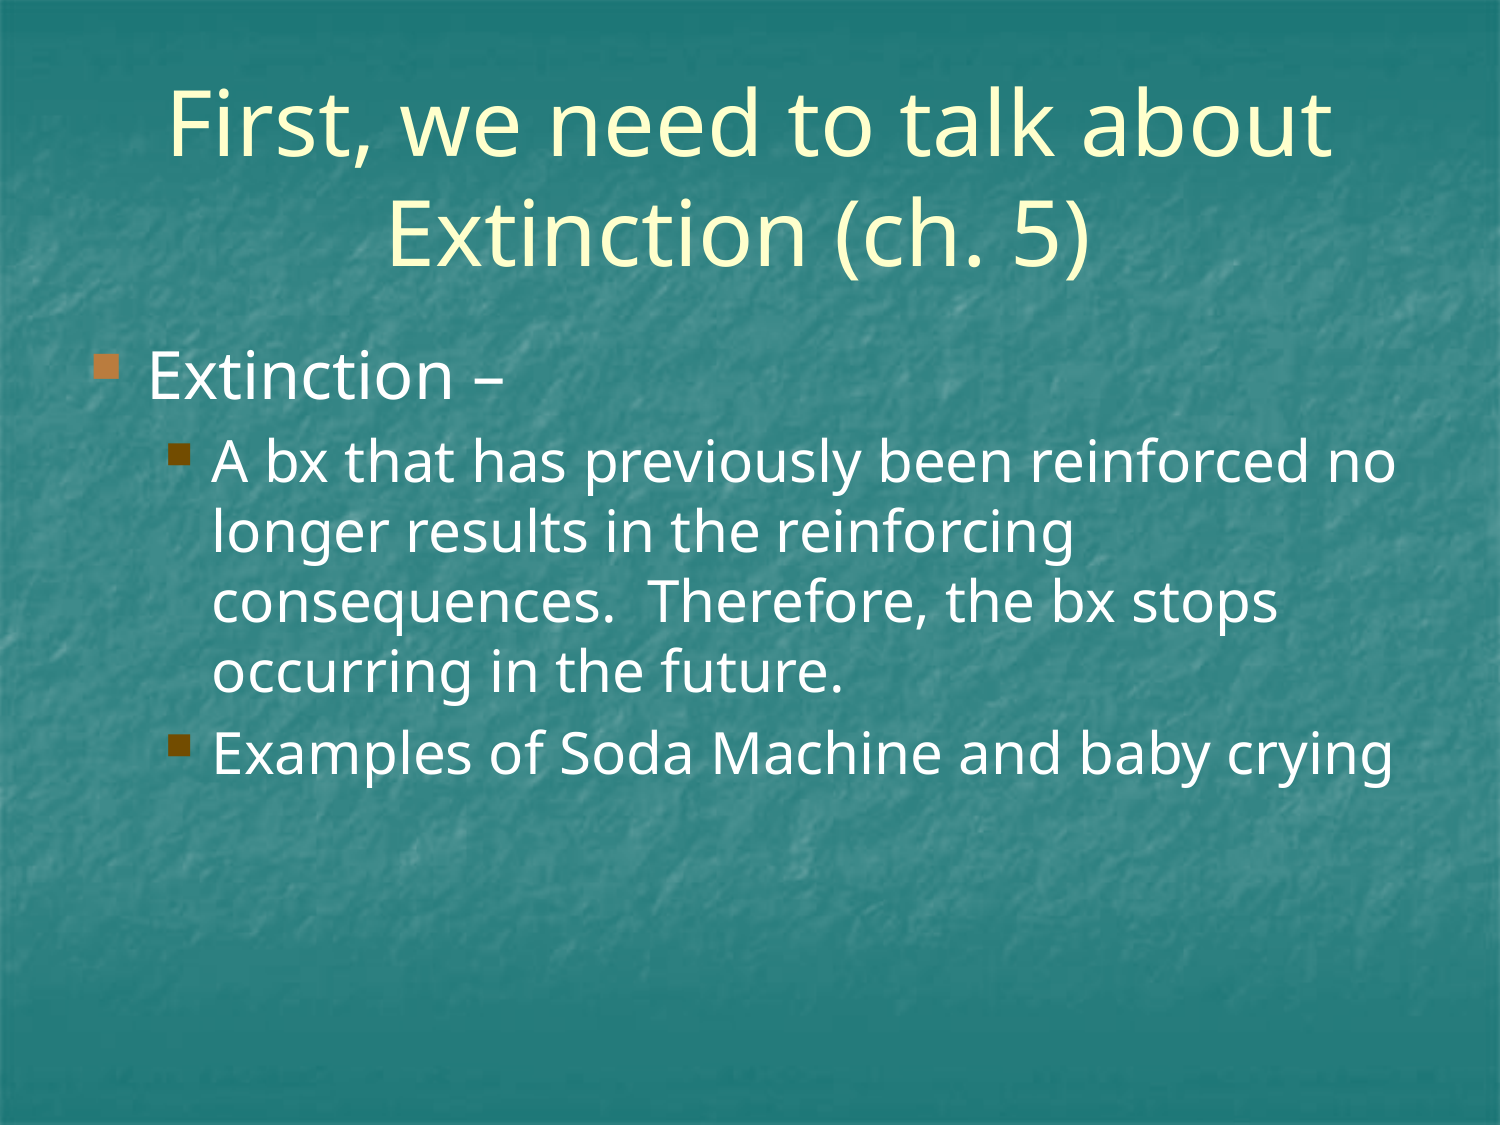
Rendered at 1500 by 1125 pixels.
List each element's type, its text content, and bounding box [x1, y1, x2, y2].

list Extinction – A bx that has previously been reinforced no longer results in the reinforcing consequences. Therefore, the bx stops occurring in the future. Examples of Soda Machine and baby crying [74, 324, 1426, 1001]
title First, we need to talk about Extinction (ch. 5) [74, 62, 1426, 288]
